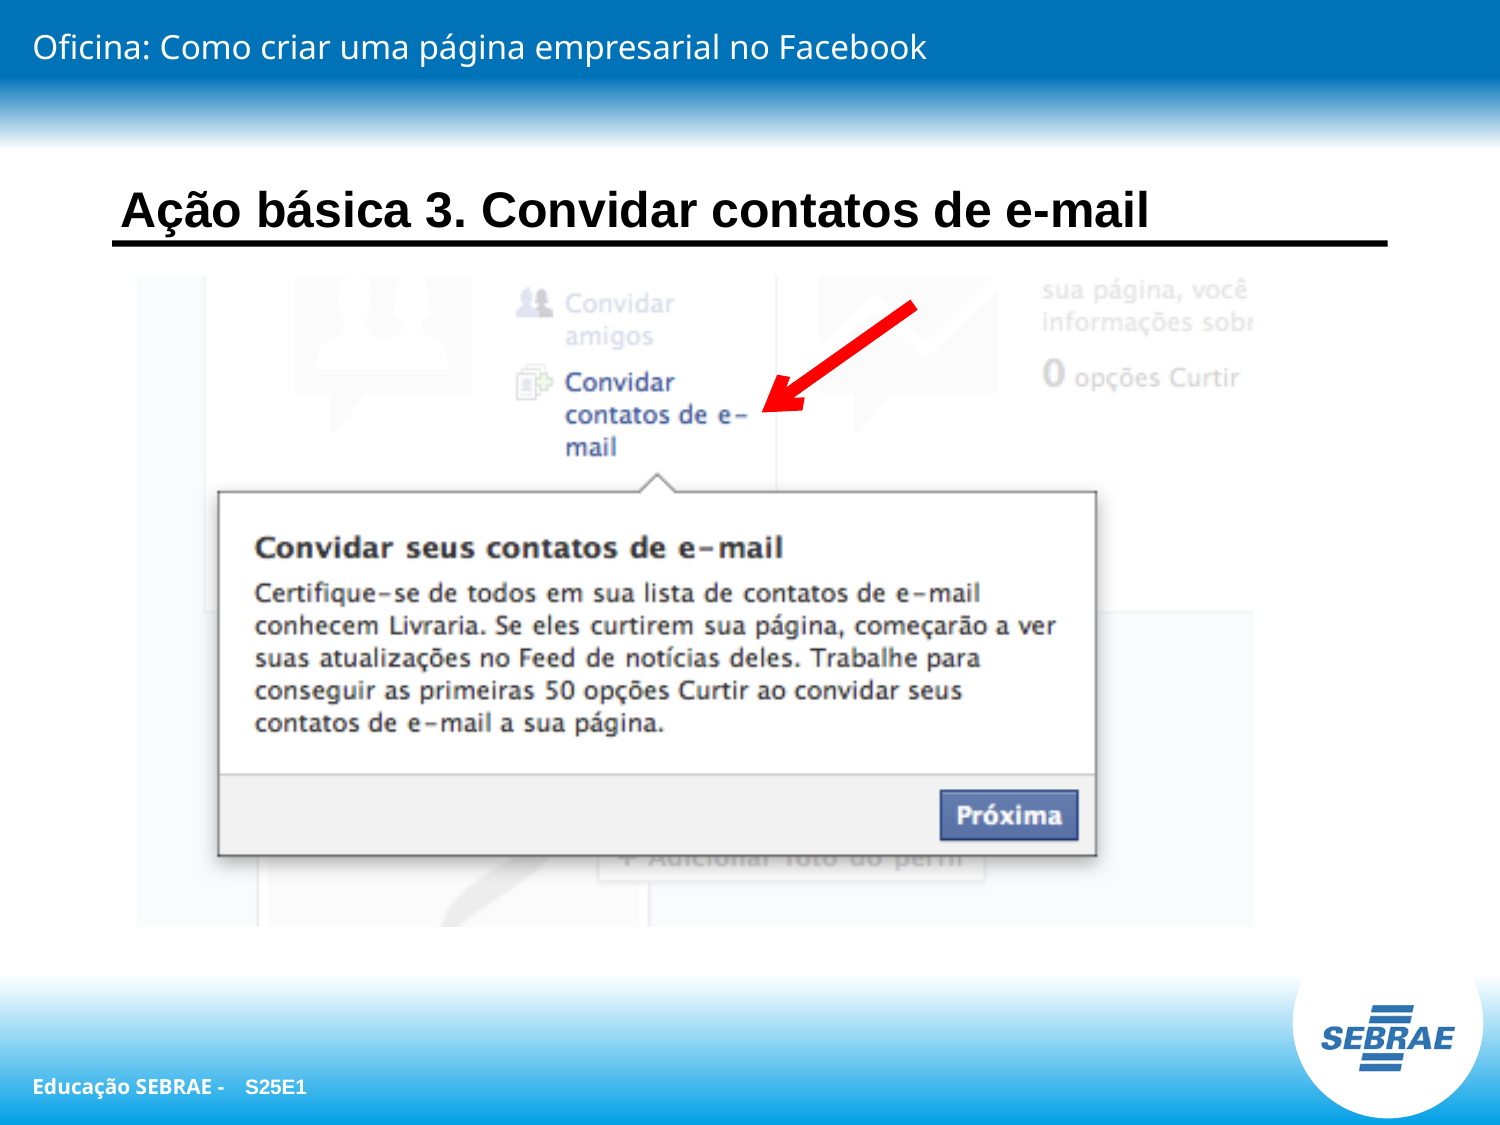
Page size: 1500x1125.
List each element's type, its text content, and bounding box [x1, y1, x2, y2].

text_box S25E1 [230, 1065, 337, 1106]
text_box Ação básica 3. Convidar contatos de e-mail [105, 170, 1329, 246]
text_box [761, 304, 915, 413]
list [137, 276, 1253, 927]
picture [1316, 999, 1463, 1076]
